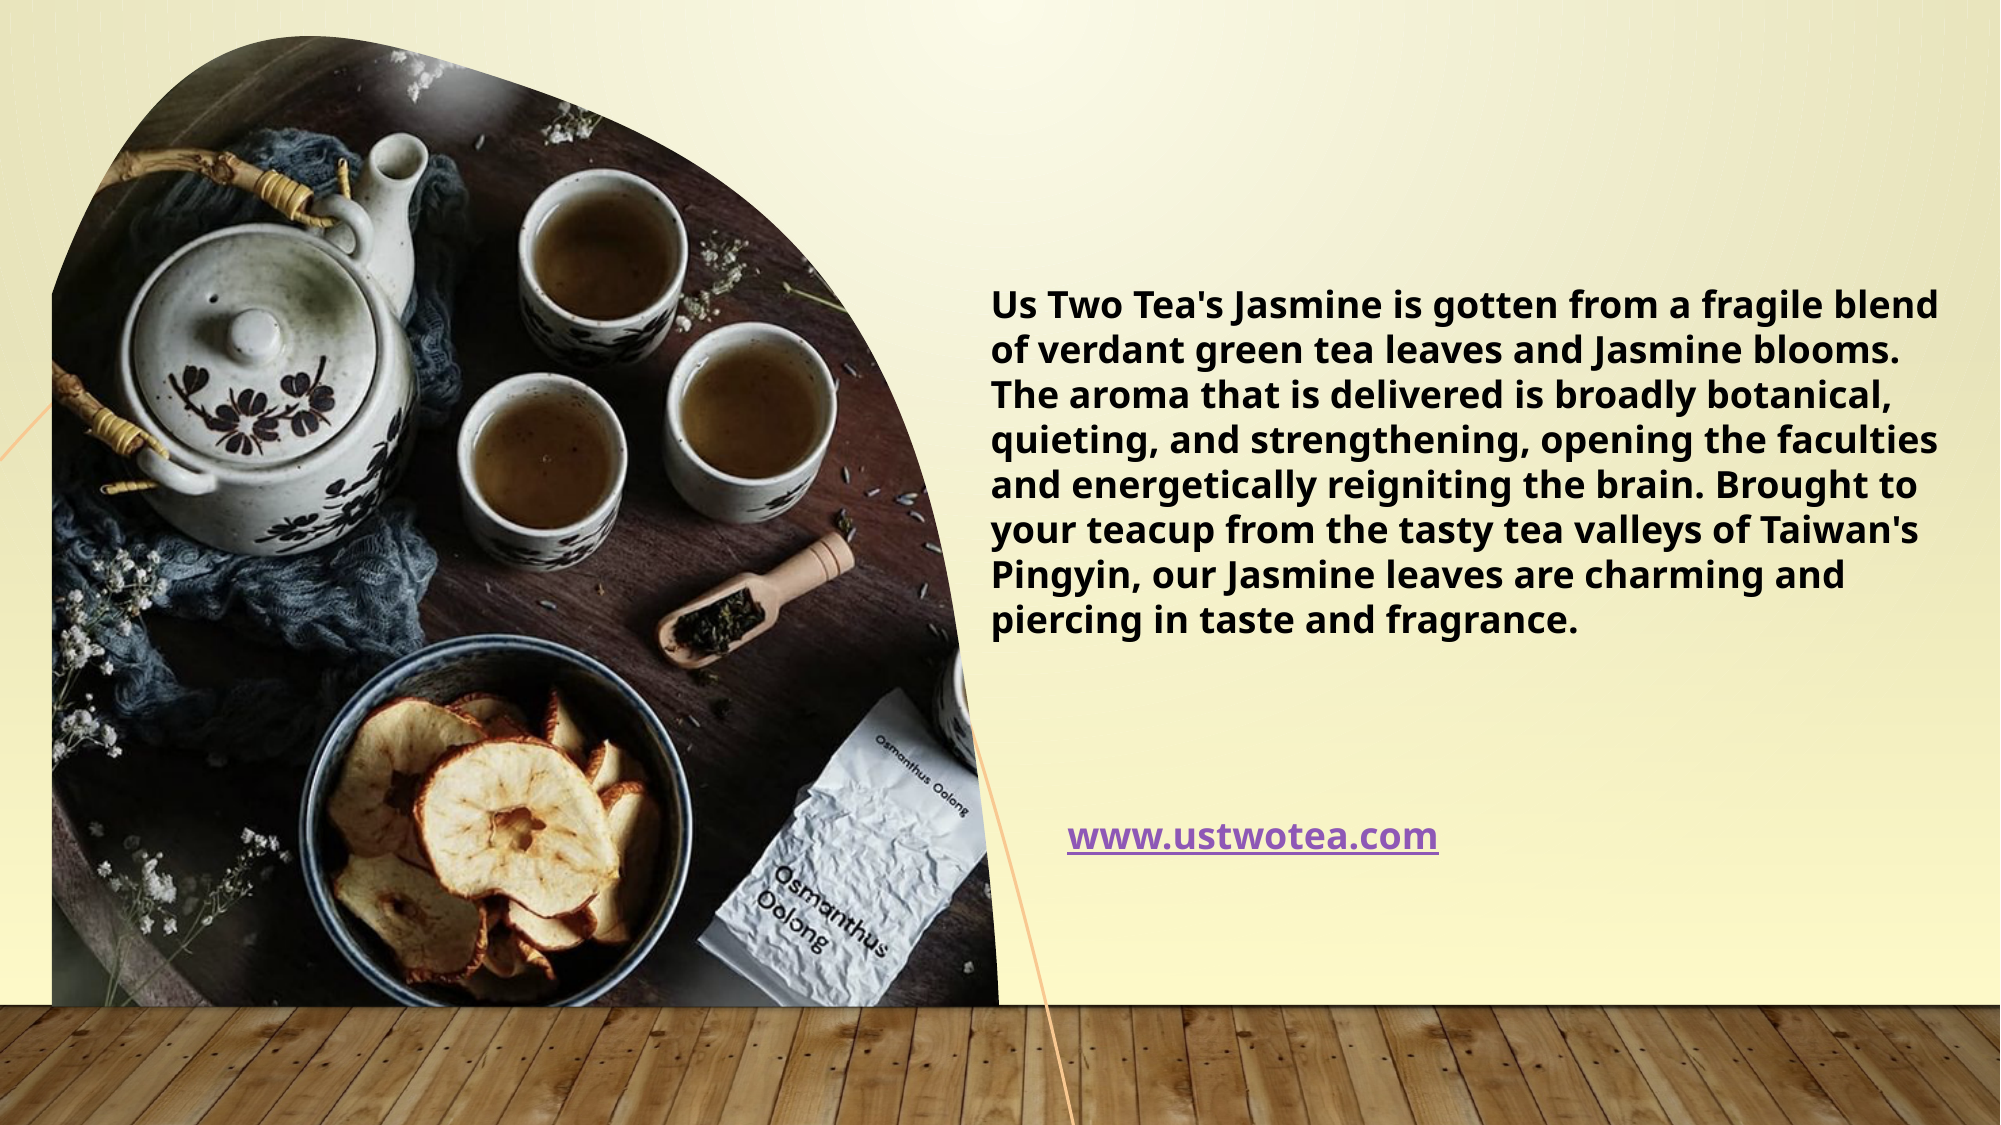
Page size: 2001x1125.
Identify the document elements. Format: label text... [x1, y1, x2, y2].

picture [0, 35, 1071, 1125]
text_box Us Two Tea's Jasmine is gotten from a fragile blend of verdant green tea leaves and Jasmine blooms. The aroma that is delivered is broadly botanical, quieting, and strengthening, opening the faculties and energetically reigniting the brain. Brought to your teacup from the tasty tea valleys of Taiwan's Pingyin, our Jasmine leaves are charming and piercing in taste and fragrance. [1000, 273, 1978, 649]
picture [1049, 1005, 2000, 1125]
text_box www.ustwotea.com [1052, 804, 1736, 871]
